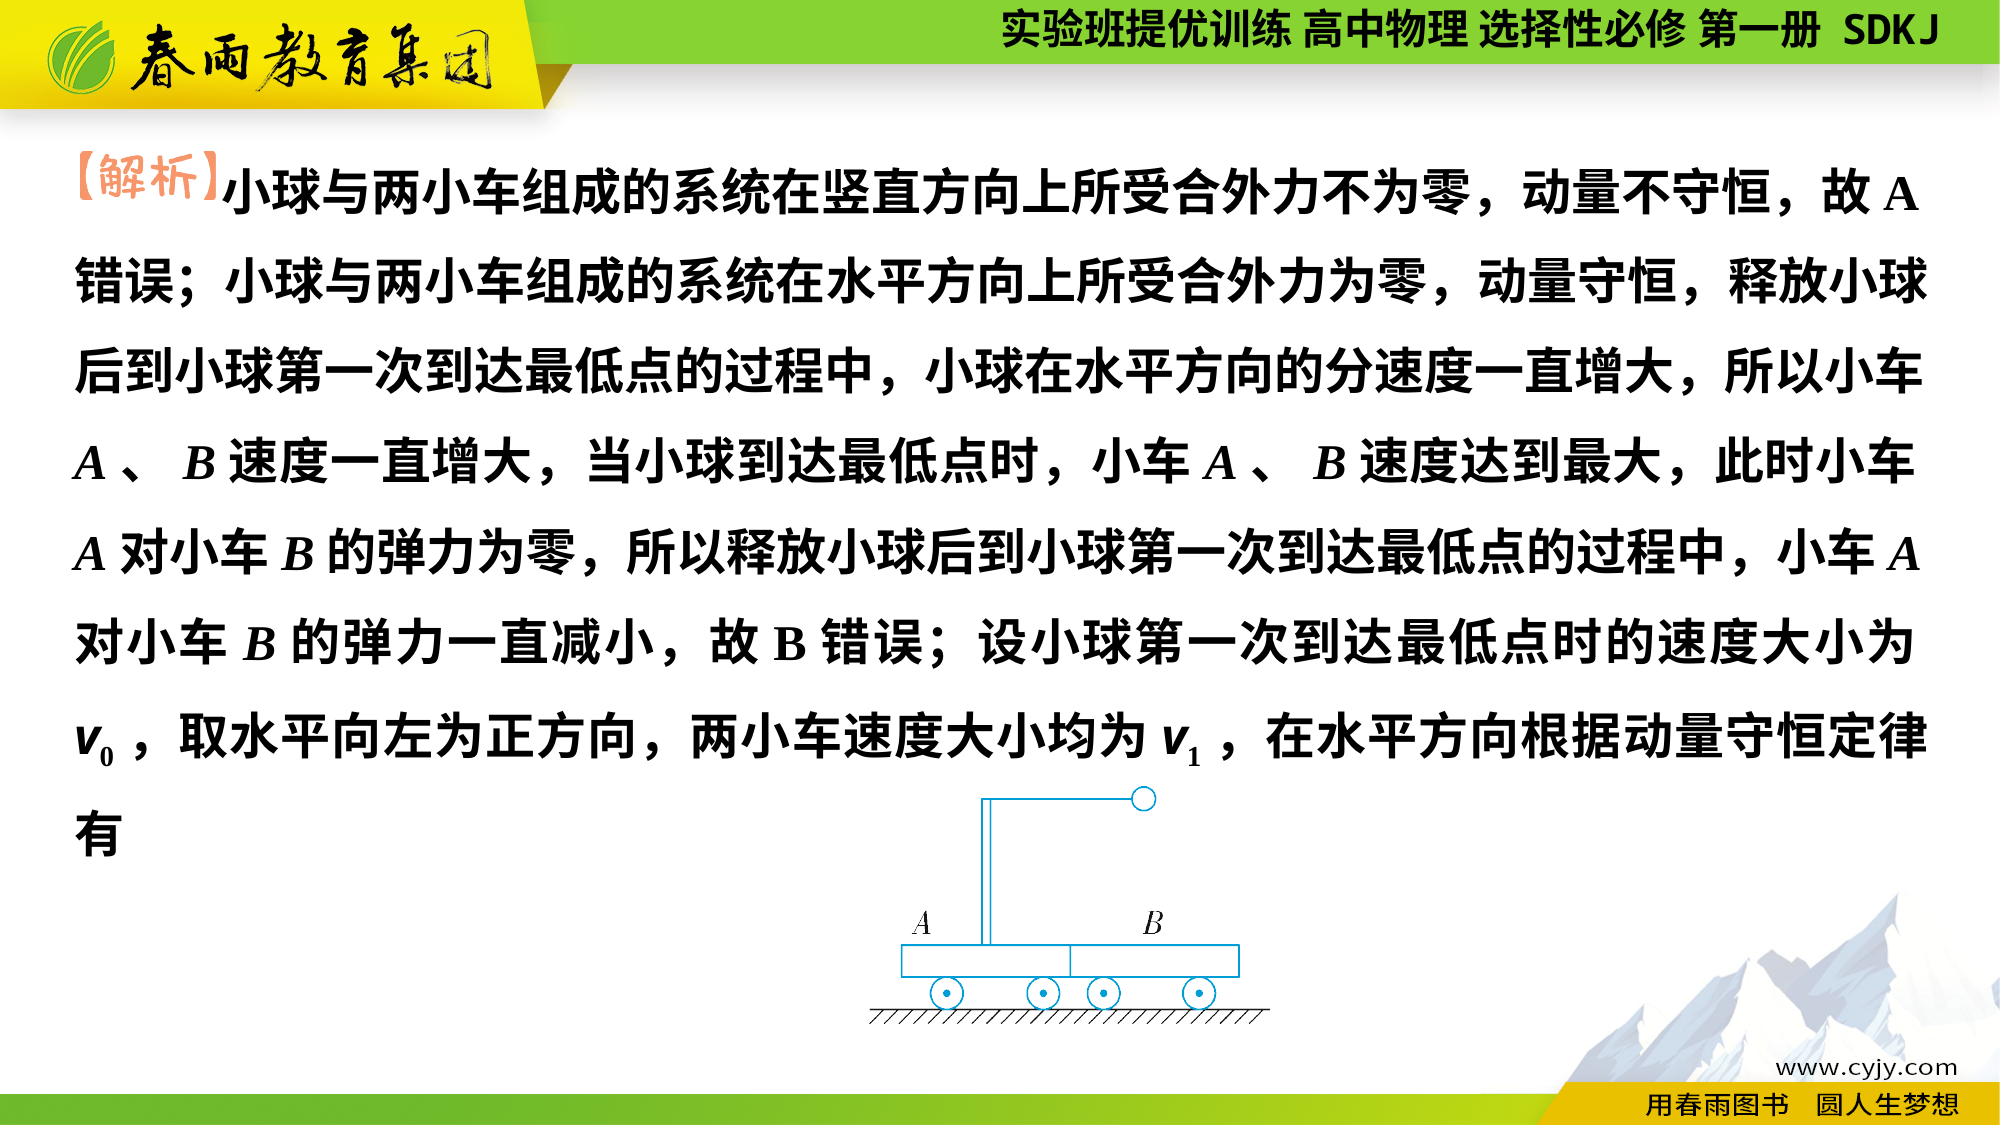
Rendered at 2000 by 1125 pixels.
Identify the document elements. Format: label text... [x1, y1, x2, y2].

list 小球与两小车组成的系统在竖直方向上所受合外力不为零，动量不守恒，故A错误；小球与两小车组成的系统在水平方向上所受合外力为零，动量守恒，释放小球后到小球第一次到达最低点的过程中，小球在水平方向的分速度一直增大，所以小车A、B速度一直增大，当小球到达最低点时，小车A、B速度达到最大，此时小车A对小车B的弹力为零，所以释放小球后到小球第一次到达最低点的过程中，小车A对小车B的弹力一直减小，故B错误；设小球第一次到达最低点时的速度大小为v0，取水平向左为正方向，两小车速度大小均为v1，在水平方向根据动量守恒定律有 [59, 122, 1944, 774]
picture [0, 0, 2000, 1125]
